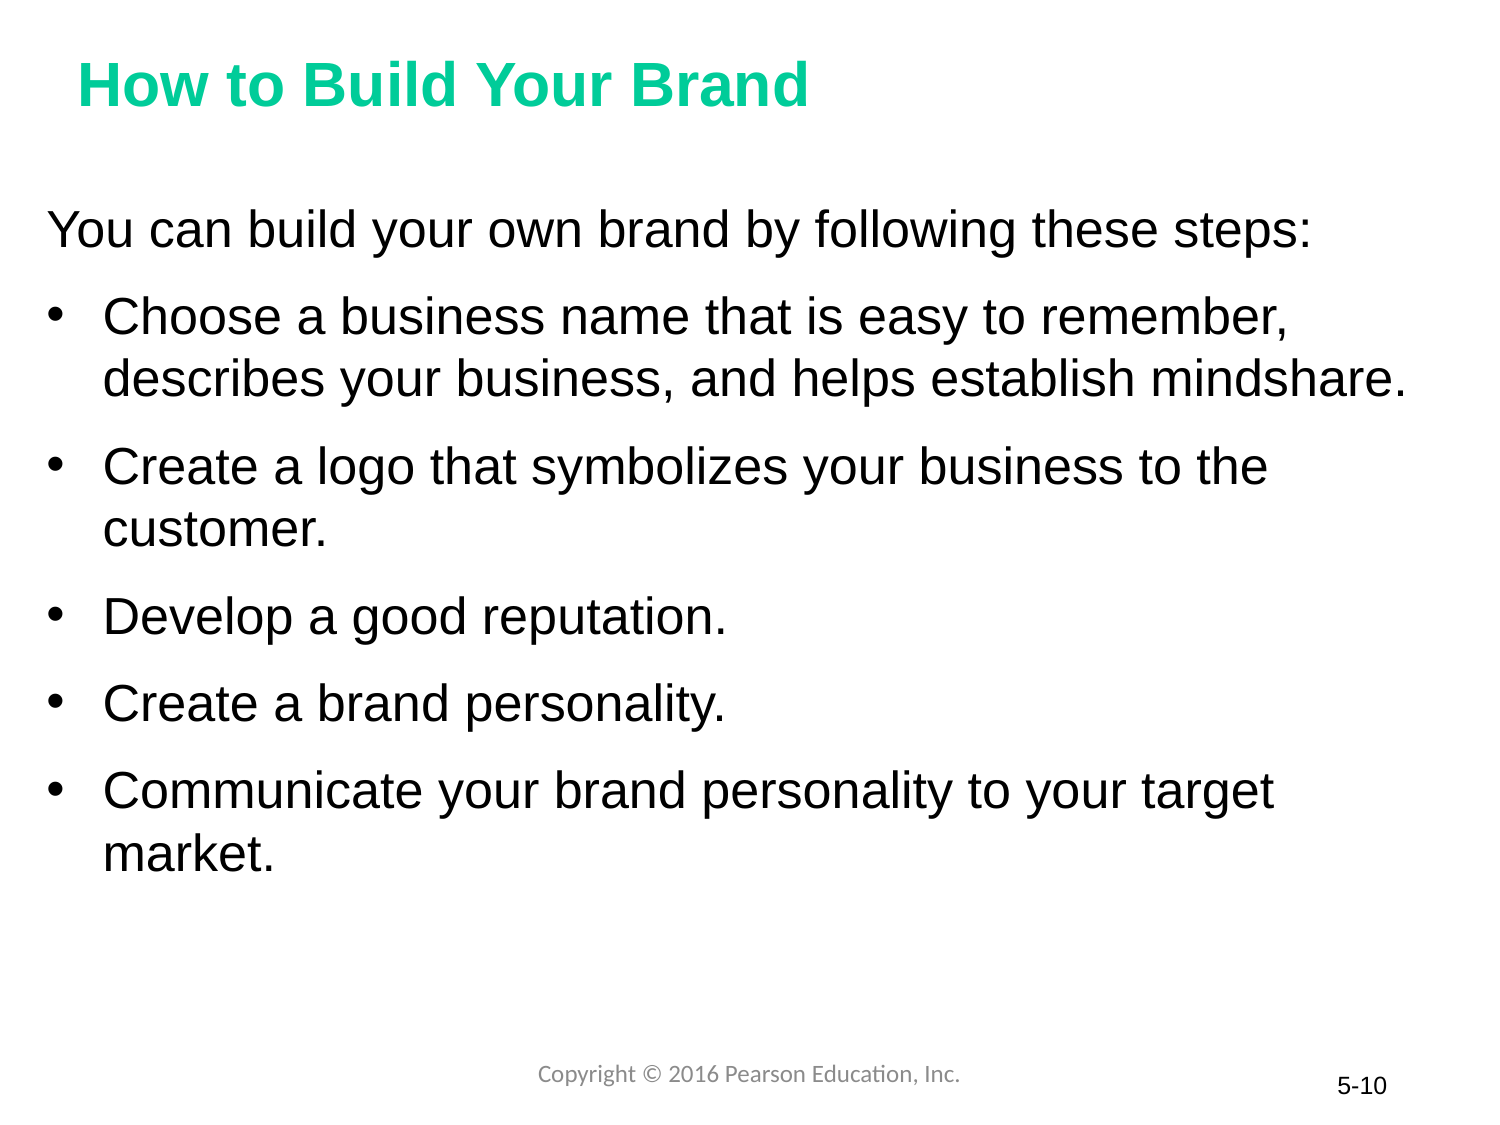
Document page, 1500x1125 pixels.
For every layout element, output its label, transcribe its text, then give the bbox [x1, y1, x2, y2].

list You can build your own brand by following these steps: Choose a business name that is easy to remember, describes your business, and helps establish mindshare. Create a logo that symbolizes your business to the customer. Develop a good reputation. Create a brand personality. Communicate your brand personality to your target market. [31, 187, 1438, 1050]
footer Copyright © 2016 Pearson Education, Inc. [512, 1042, 988, 1103]
title How to Build Your Brand [62, 0, 1413, 175]
